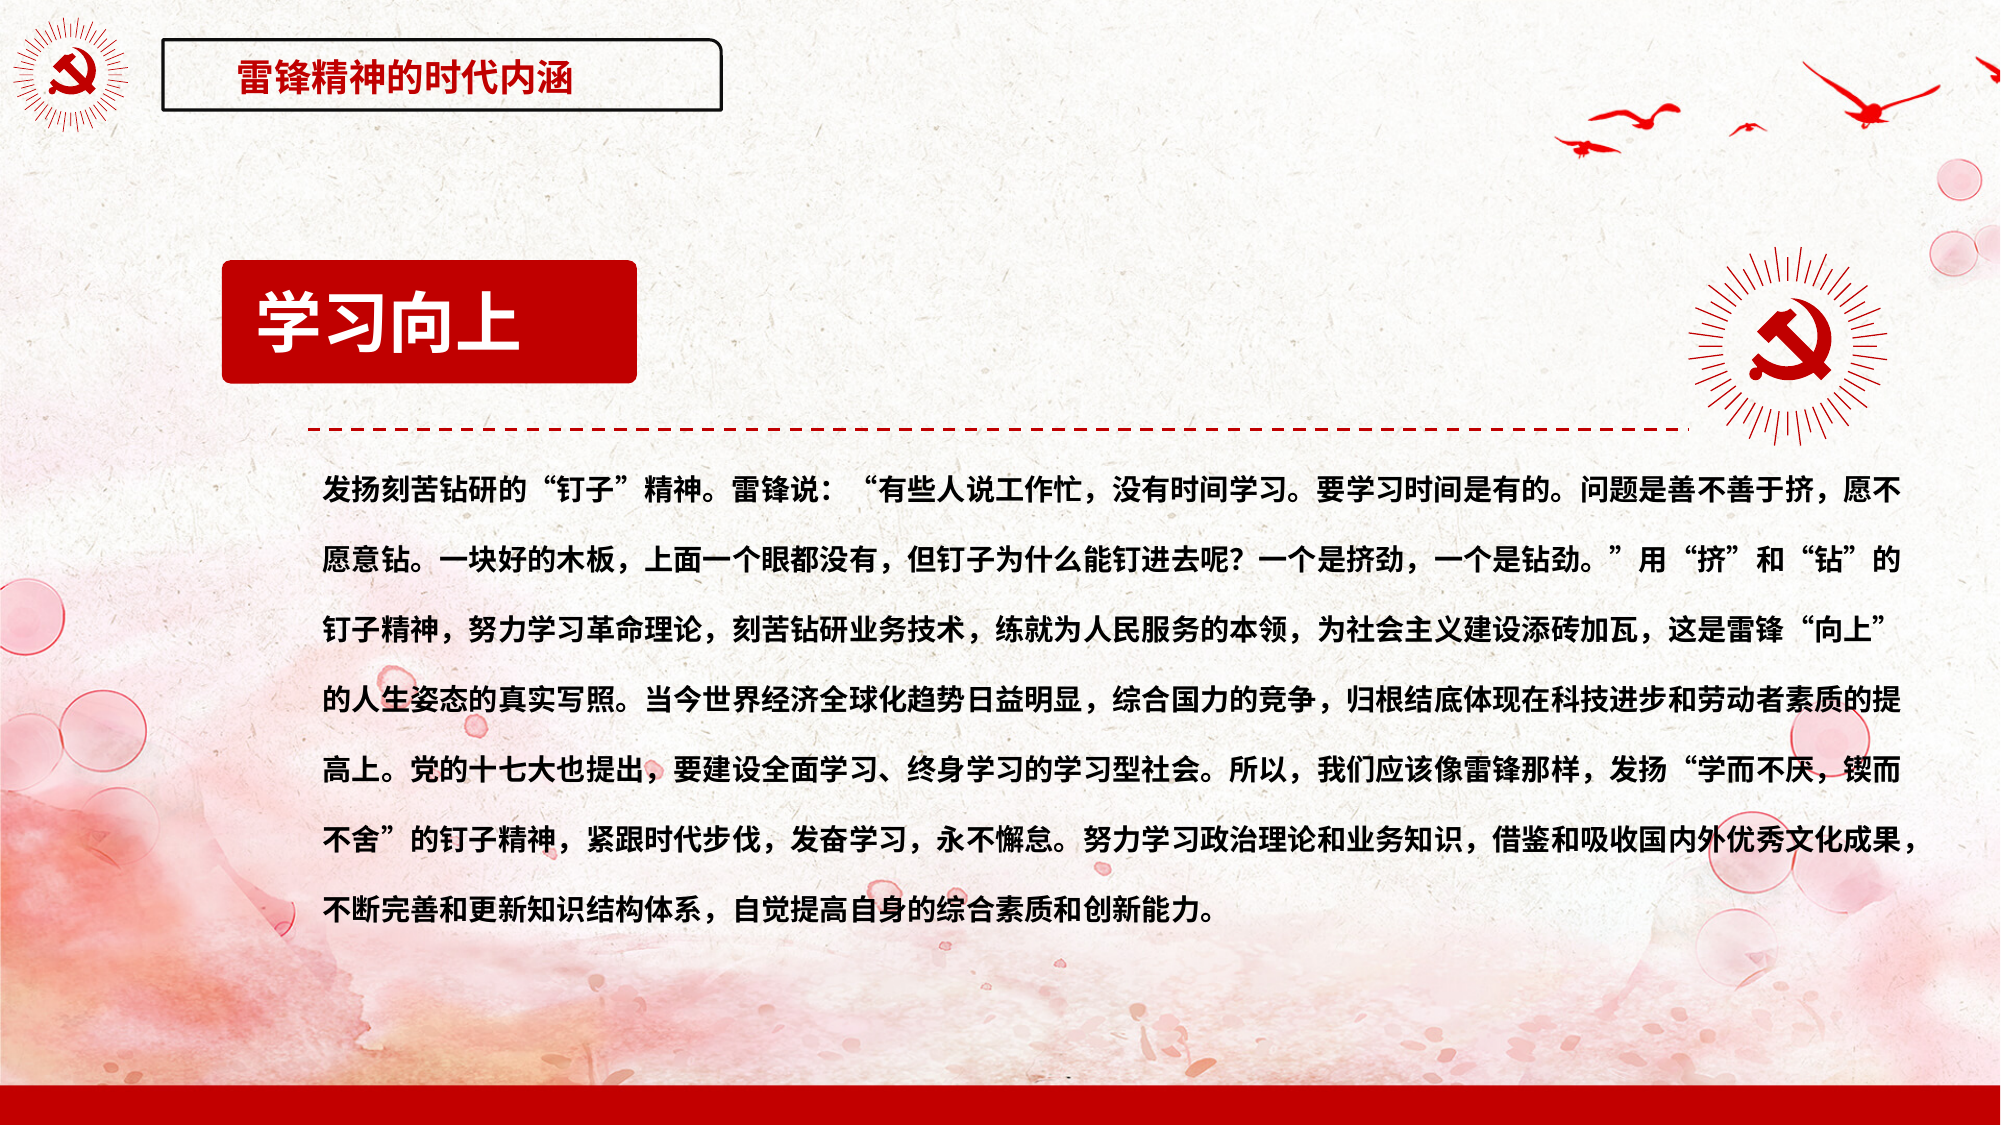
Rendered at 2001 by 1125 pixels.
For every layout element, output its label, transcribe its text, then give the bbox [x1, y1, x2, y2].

text_box [220, 259, 639, 385]
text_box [13, 17, 722, 133]
picture [0, 0, 2001, 1125]
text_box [1688, 246, 1888, 446]
text_box 发扬刻苦钻研的“钉子”精神。雷锋说：“有些人说工作忙，没有时间学习。要学习时间是有的。问题是善不善于挤，愿不愿意钻。一块好的木板，上面一个眼都没有，但钉子为什么能钉进去呢？一个是挤劲，一个是钻劲。”用“挤”和“钻”的钉子精神，努力学习革命理论，刻苦钻研业务技术，练就为人民服务的本领，为社会主义建设添砖加瓦，这是雷锋“向上”的人生姿态的真实写照。当今世界经济全球化趋势日益明显，综合国力的竞争，归根结底体现在科技进步和劳动者素质的提高上。党的十七大也提出，要建设全面学习、终身学习的学习型社会。所以，我们应该像雷锋那样，发扬“学而不厌，锲而不舍”的钉子精神，紧跟时代步伐，发奋学习，永不懈怠。努力学习政治理论和业务知识，借鉴和吸收国内外优秀文化成果，不断完善和更新知识结构体系，自觉提高自身的综合素质和创新能力。 [307, 429, 1921, 934]
text_box 学习向上 [240, 273, 613, 368]
